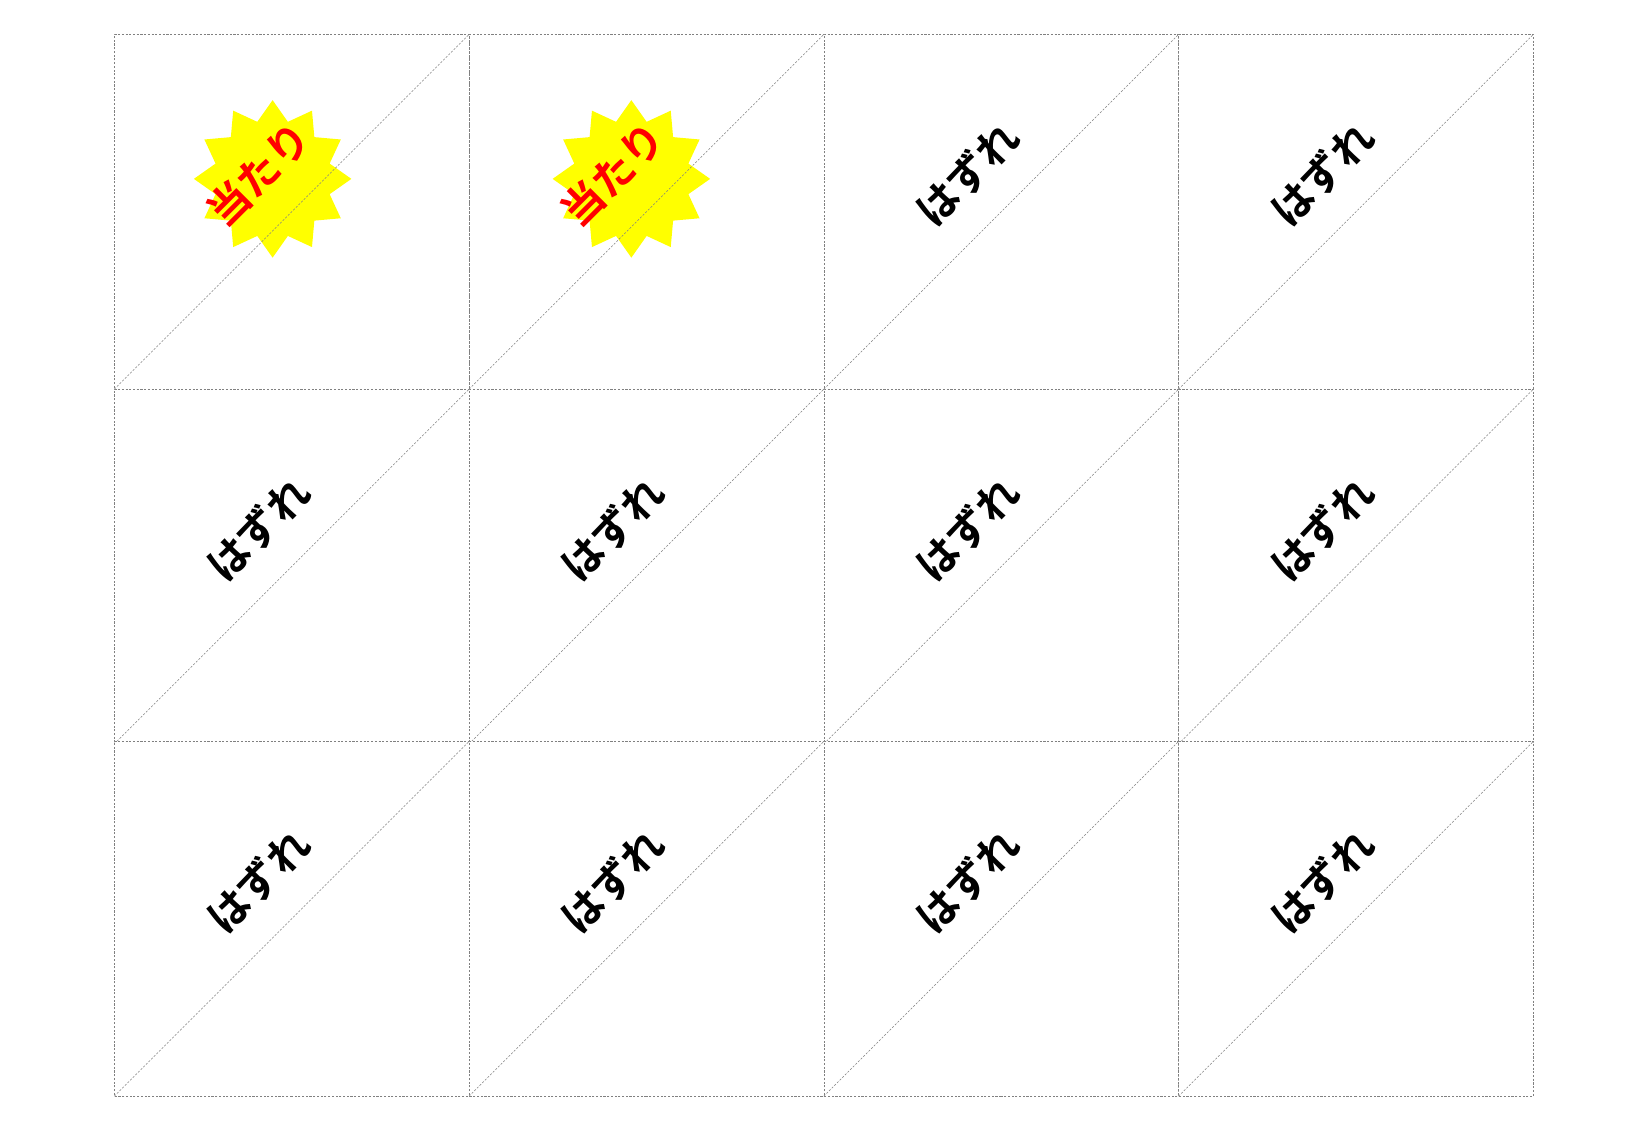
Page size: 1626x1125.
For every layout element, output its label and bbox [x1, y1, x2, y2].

text_box [1178, 388, 1534, 740]
text_box [114, 741, 466, 1097]
text_box [823, 388, 1177, 739]
text_box [468, 741, 821, 1097]
text_box [468, 34, 821, 387]
text_box [114, 34, 466, 388]
text_box [114, 388, 467, 740]
text_box [468, 388, 822, 739]
text_box [1178, 34, 1534, 388]
text_box [1178, 741, 1534, 1097]
text_box [823, 741, 1176, 1097]
text_box [823, 34, 1176, 387]
